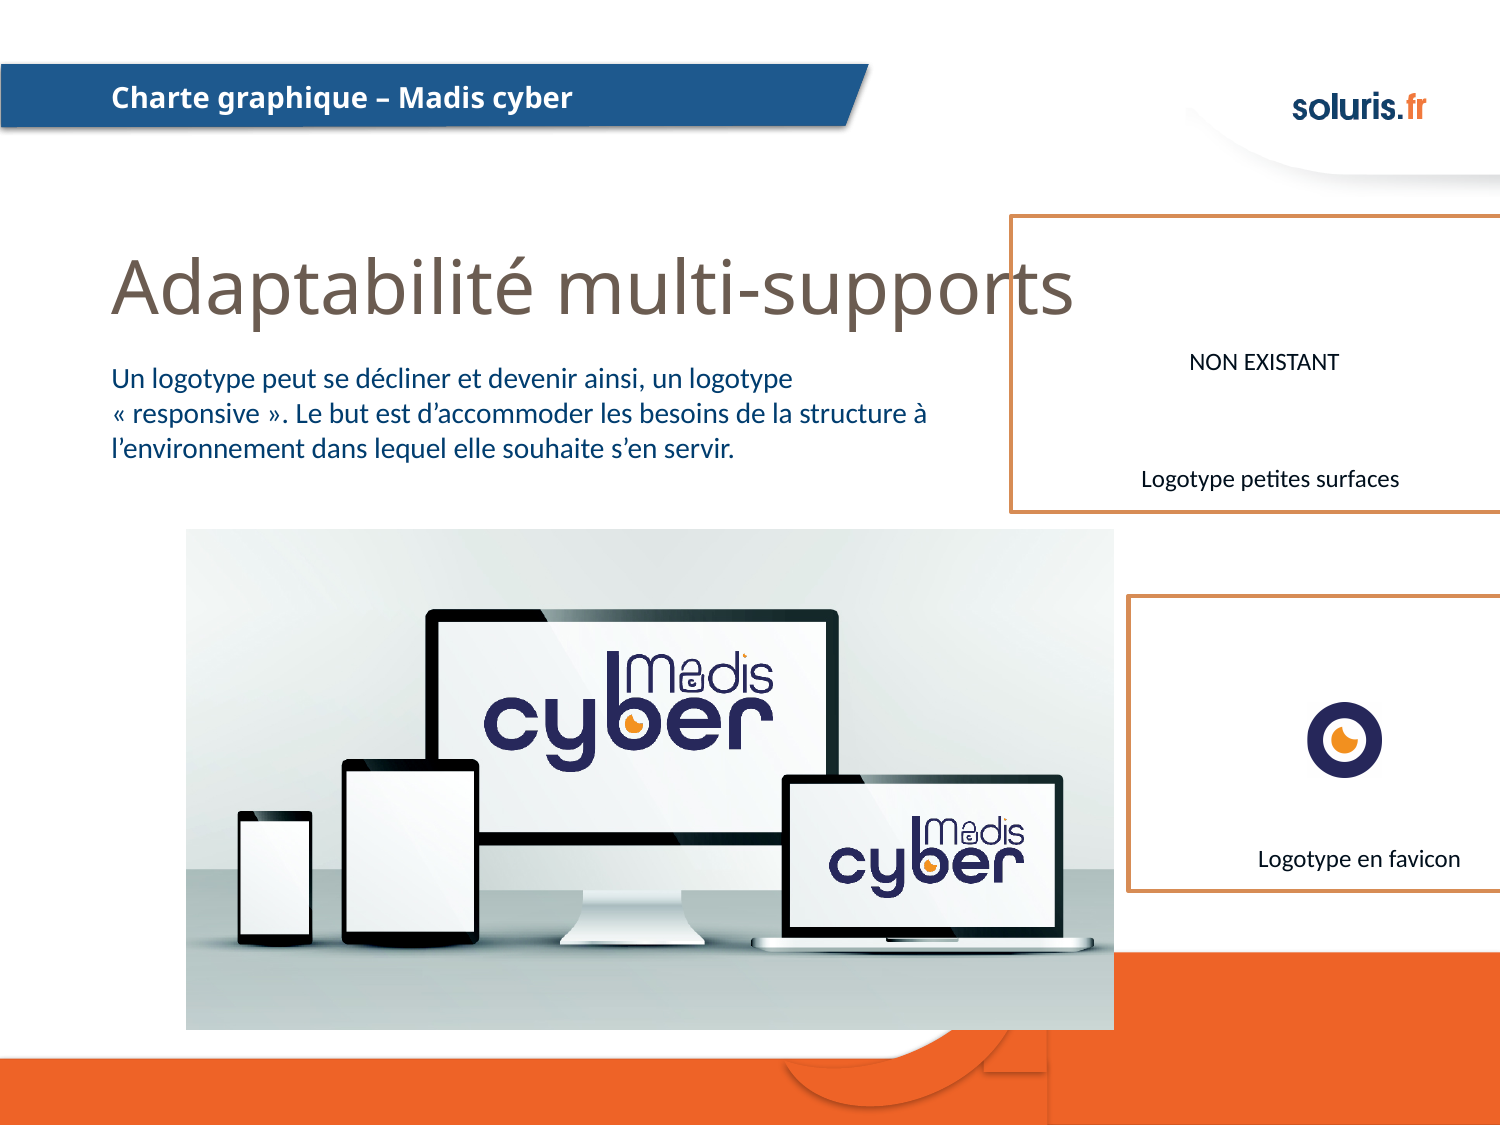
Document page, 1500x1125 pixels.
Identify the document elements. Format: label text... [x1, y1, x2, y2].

title Adaptabilité multi-supports [96, 218, 1006, 352]
list Un logotype peut se décliner et devenir ainsi, un logotype « responsive ». Le but est d’accommoder les besoins de la structure à l’environnement dans lequel elle souhaite s’en servir. [96, 351, 948, 474]
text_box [1307, 702, 1383, 778]
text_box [1010, 215, 1500, 513]
picture [185, 528, 1114, 1031]
picture [1185, 0, 1500, 197]
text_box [1128, 595, 1500, 892]
